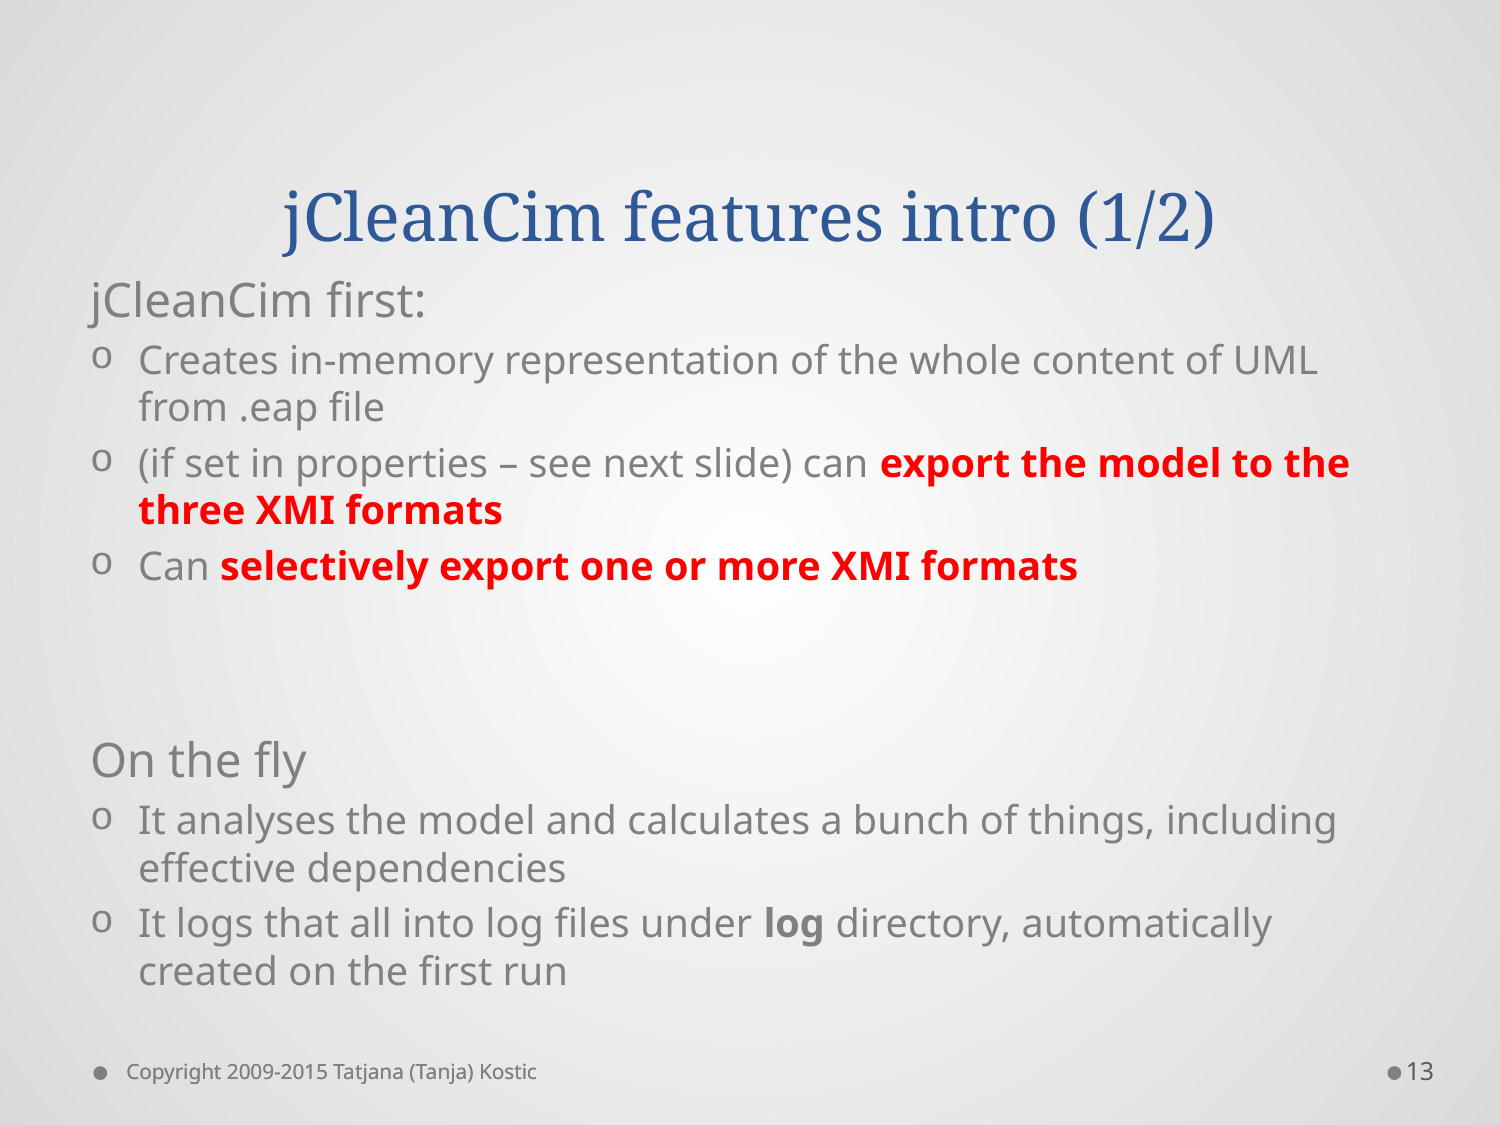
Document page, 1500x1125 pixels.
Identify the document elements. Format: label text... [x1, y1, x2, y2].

title jCleanCim features intro (1/2) [75, 0, 1425, 262]
slide_number 13 [1401, 1042, 1494, 1103]
list jCleanCim first: Creates in-memory representation of the whole content of UML from .eap file (if set in properties – see next slide) can export the model to the three XMI formats Can selectively export one or more XMI formats On the fly It analyses the model and calculates a bunch of things, including effective dependencies It logs that all into log files under log directory, automatically created on the first run [75, 262, 1425, 1005]
